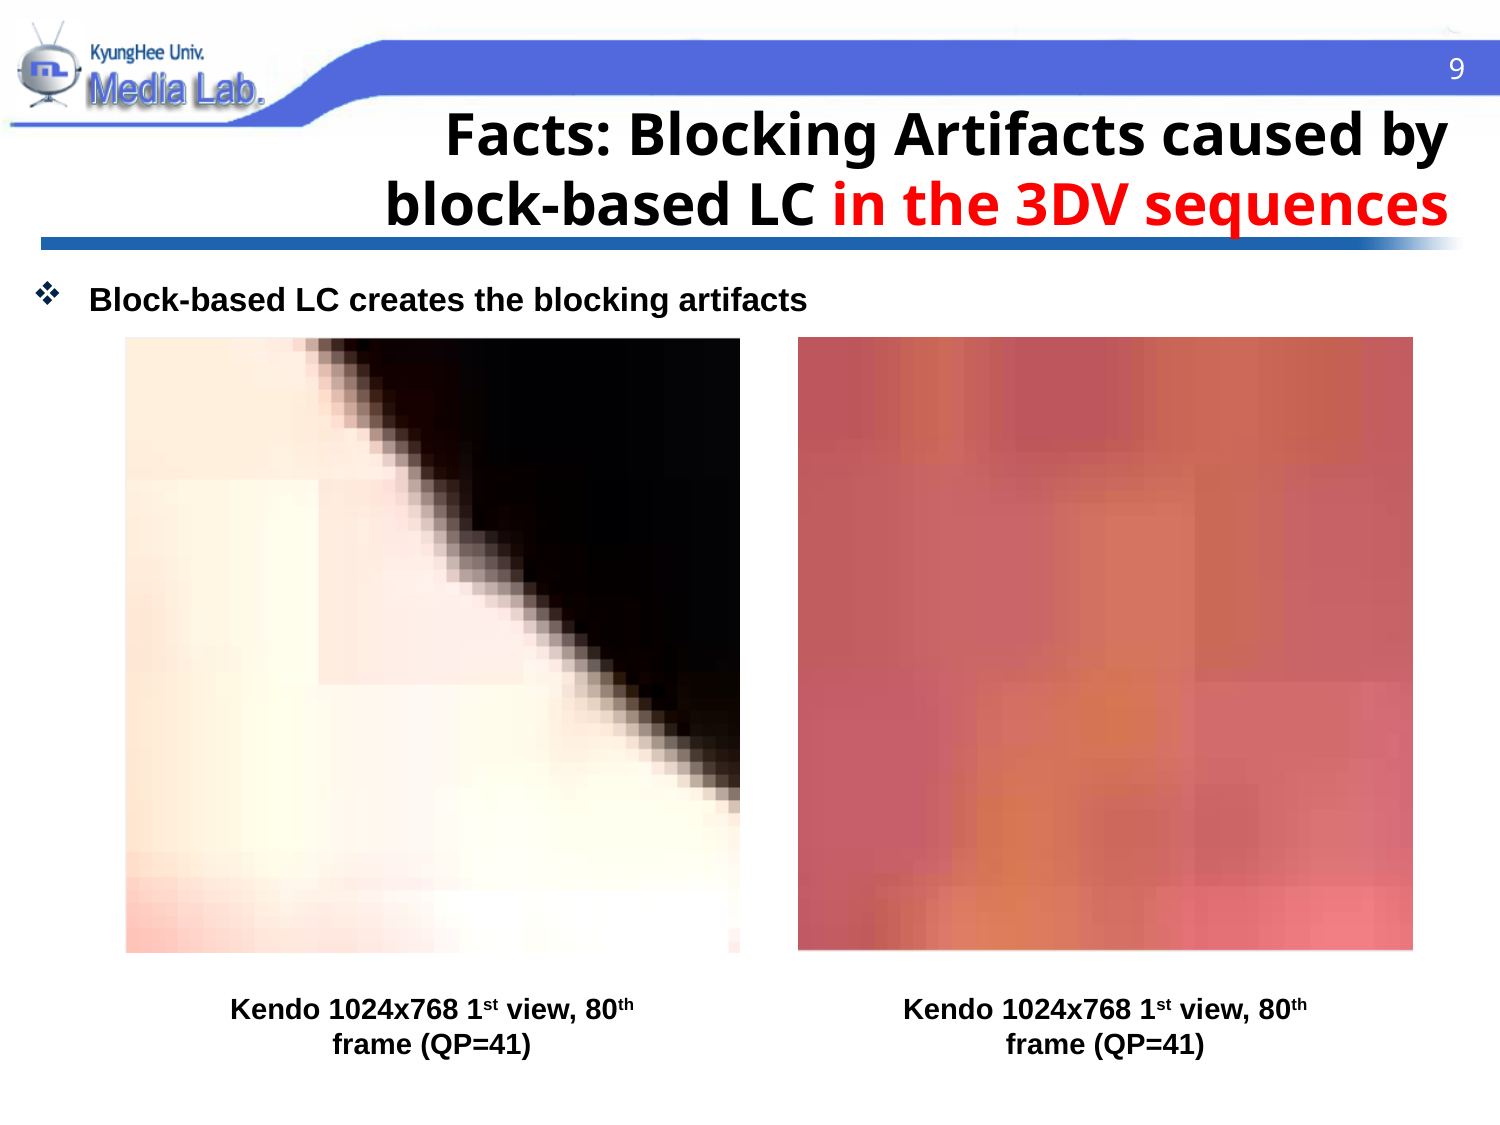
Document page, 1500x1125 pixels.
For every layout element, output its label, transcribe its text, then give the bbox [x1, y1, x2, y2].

list Block-based LC creates the blocking artifacts [17, 262, 1483, 1107]
title Facts: Blocking Artifacts caused by block-based LC in the 3DV sequences [312, 101, 1465, 233]
text_box Kendo 1024x768 1st view, 80th frame (QP=41) [207, 982, 657, 1068]
picture [124, 337, 740, 953]
picture [41, 237, 1500, 250]
slide_number 9 [1403, 42, 1481, 93]
text_box Kendo 1024x768 1st view, 80th frame (QP=41) [880, 982, 1330, 1068]
picture [0, 0, 1500, 138]
picture [797, 337, 1413, 953]
